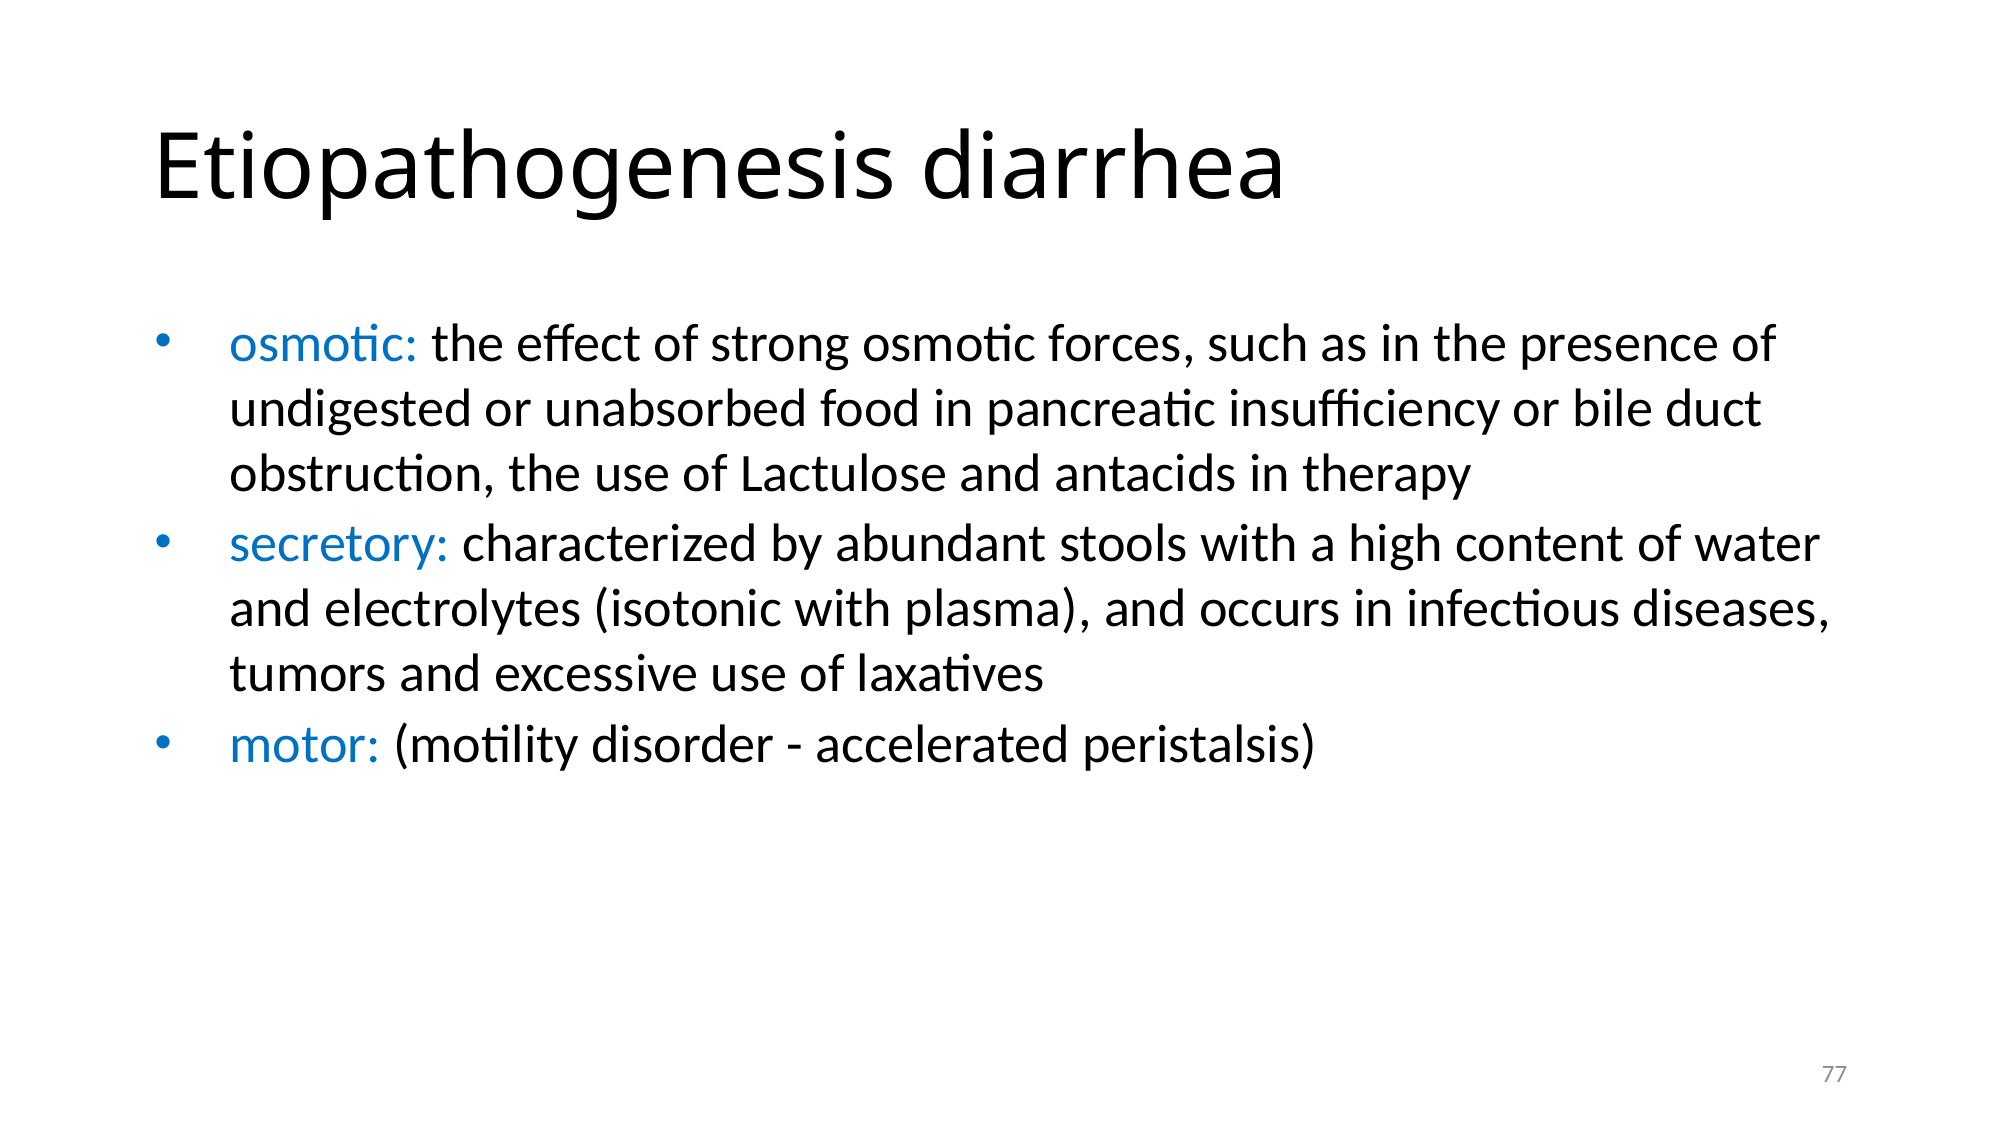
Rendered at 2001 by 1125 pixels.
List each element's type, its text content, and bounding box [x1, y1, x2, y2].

slide_number 77 [1412, 1042, 1863, 1103]
title Etiopathogenesis diarrhea [137, 59, 1863, 278]
list osmotic: the effect of strong osmotic forces, such as in the presence of undigested or unabsorbed food in pancreatic insufficiency or bile duct obstruction, the use of Lactulose and antacids in therapy secretory: characterized by abundant stools with a high content of water and electrolytes (isotonic with plasma), and occurs in infectious diseases, tumors and excessive use of laxatives motor: (motility disorder - accelerated peristalsis) [137, 299, 1863, 1014]
